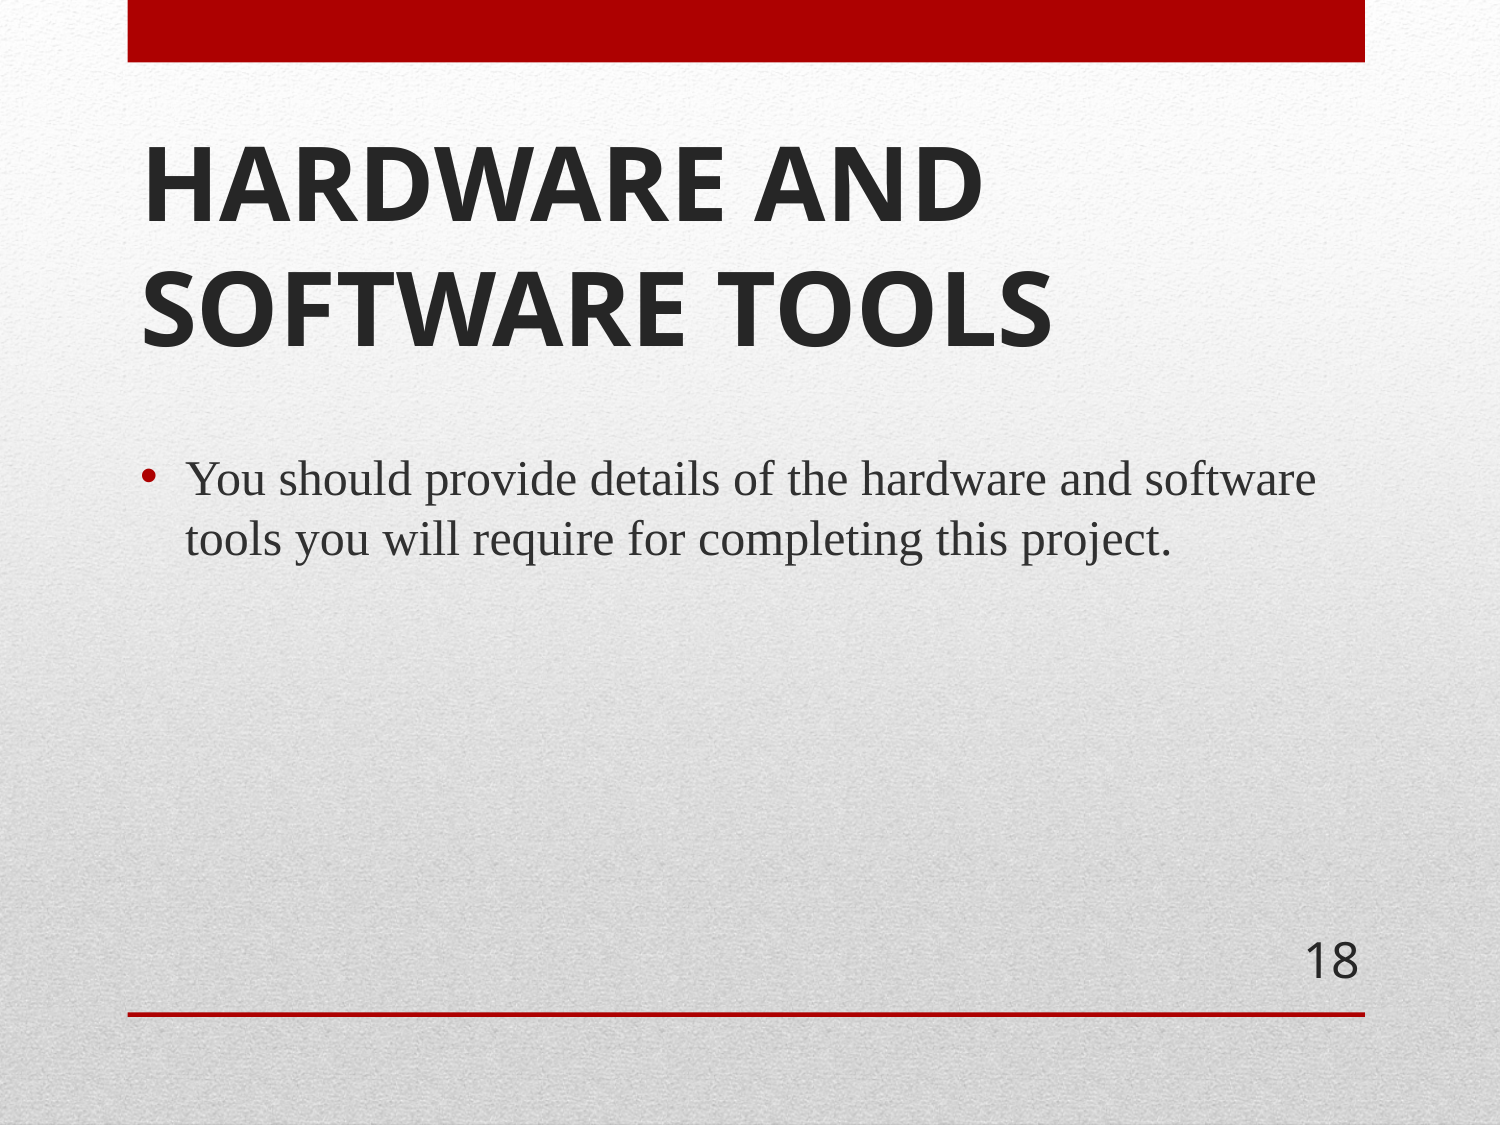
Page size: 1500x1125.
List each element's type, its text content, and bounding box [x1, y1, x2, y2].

list You should provide details of the hardware and software tools you will require for completing this project. [125, 221, 1363, 859]
slide_number 18 [1250, 933, 1375, 993]
title Hardware and Software Tools [125, 109, 1450, 499]
